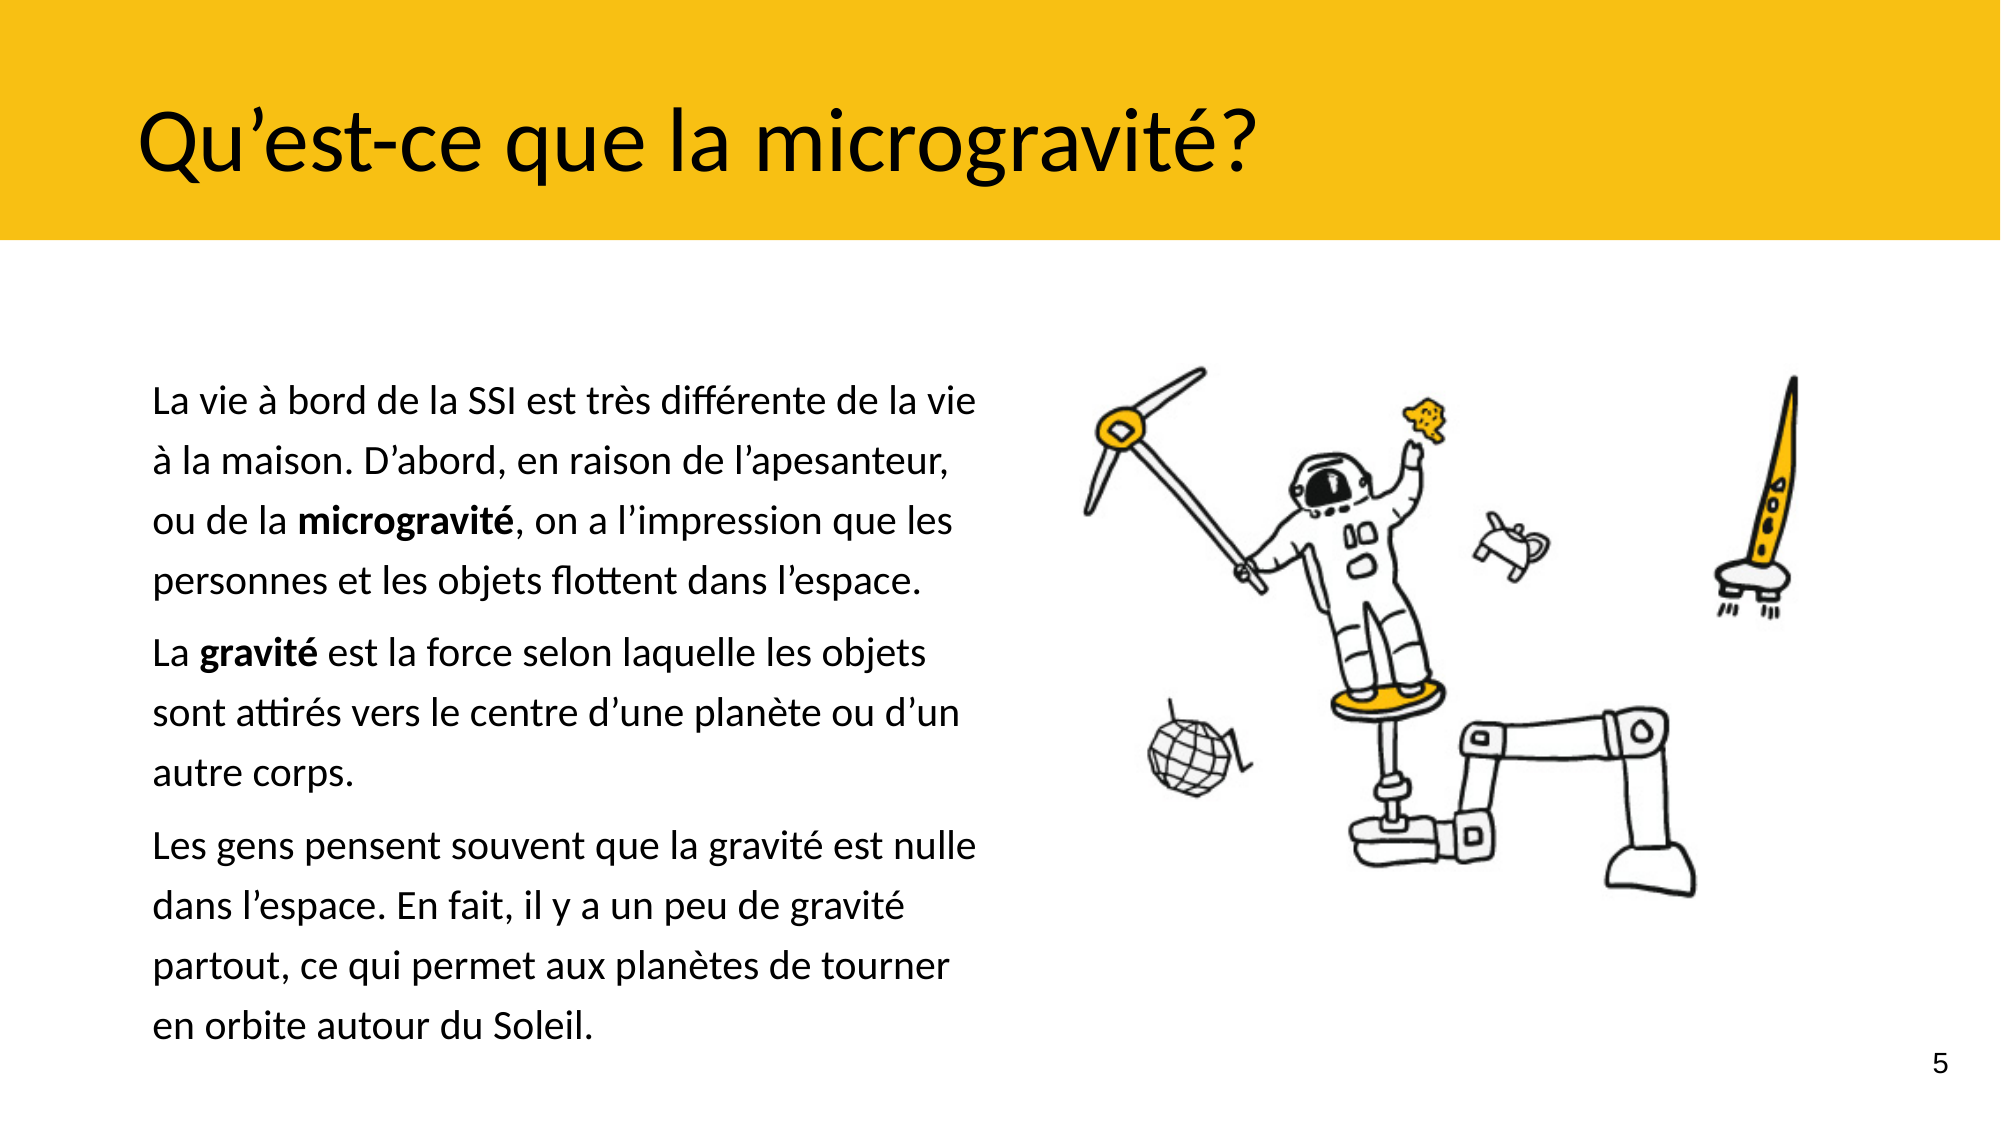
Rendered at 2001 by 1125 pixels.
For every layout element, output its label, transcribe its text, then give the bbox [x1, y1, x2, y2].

title Qu’est-ce que la microgravité? [122, 59, 1552, 224]
text_box 5 [1899, 1029, 1964, 1100]
picture [1079, 363, 1808, 909]
text_box La vie à bord de la SSI est très différente de la vie à la maison. D’abord, en raison de l’apesanteur, ou de la microgravité, on a l’impression que les personnes et les objets flottent dans l’espace. La gravité est la force selon laquelle les objets sont attirés vers le centre d’une planète ou d’un autre corps. Les gens pensent souvent que la gravité est nulle dans l’espace. En fait, il y a un peu de gravité partout, ce qui permet aux planètes de tourner en orbite autour du Soleil. [137, 347, 1008, 1125]
